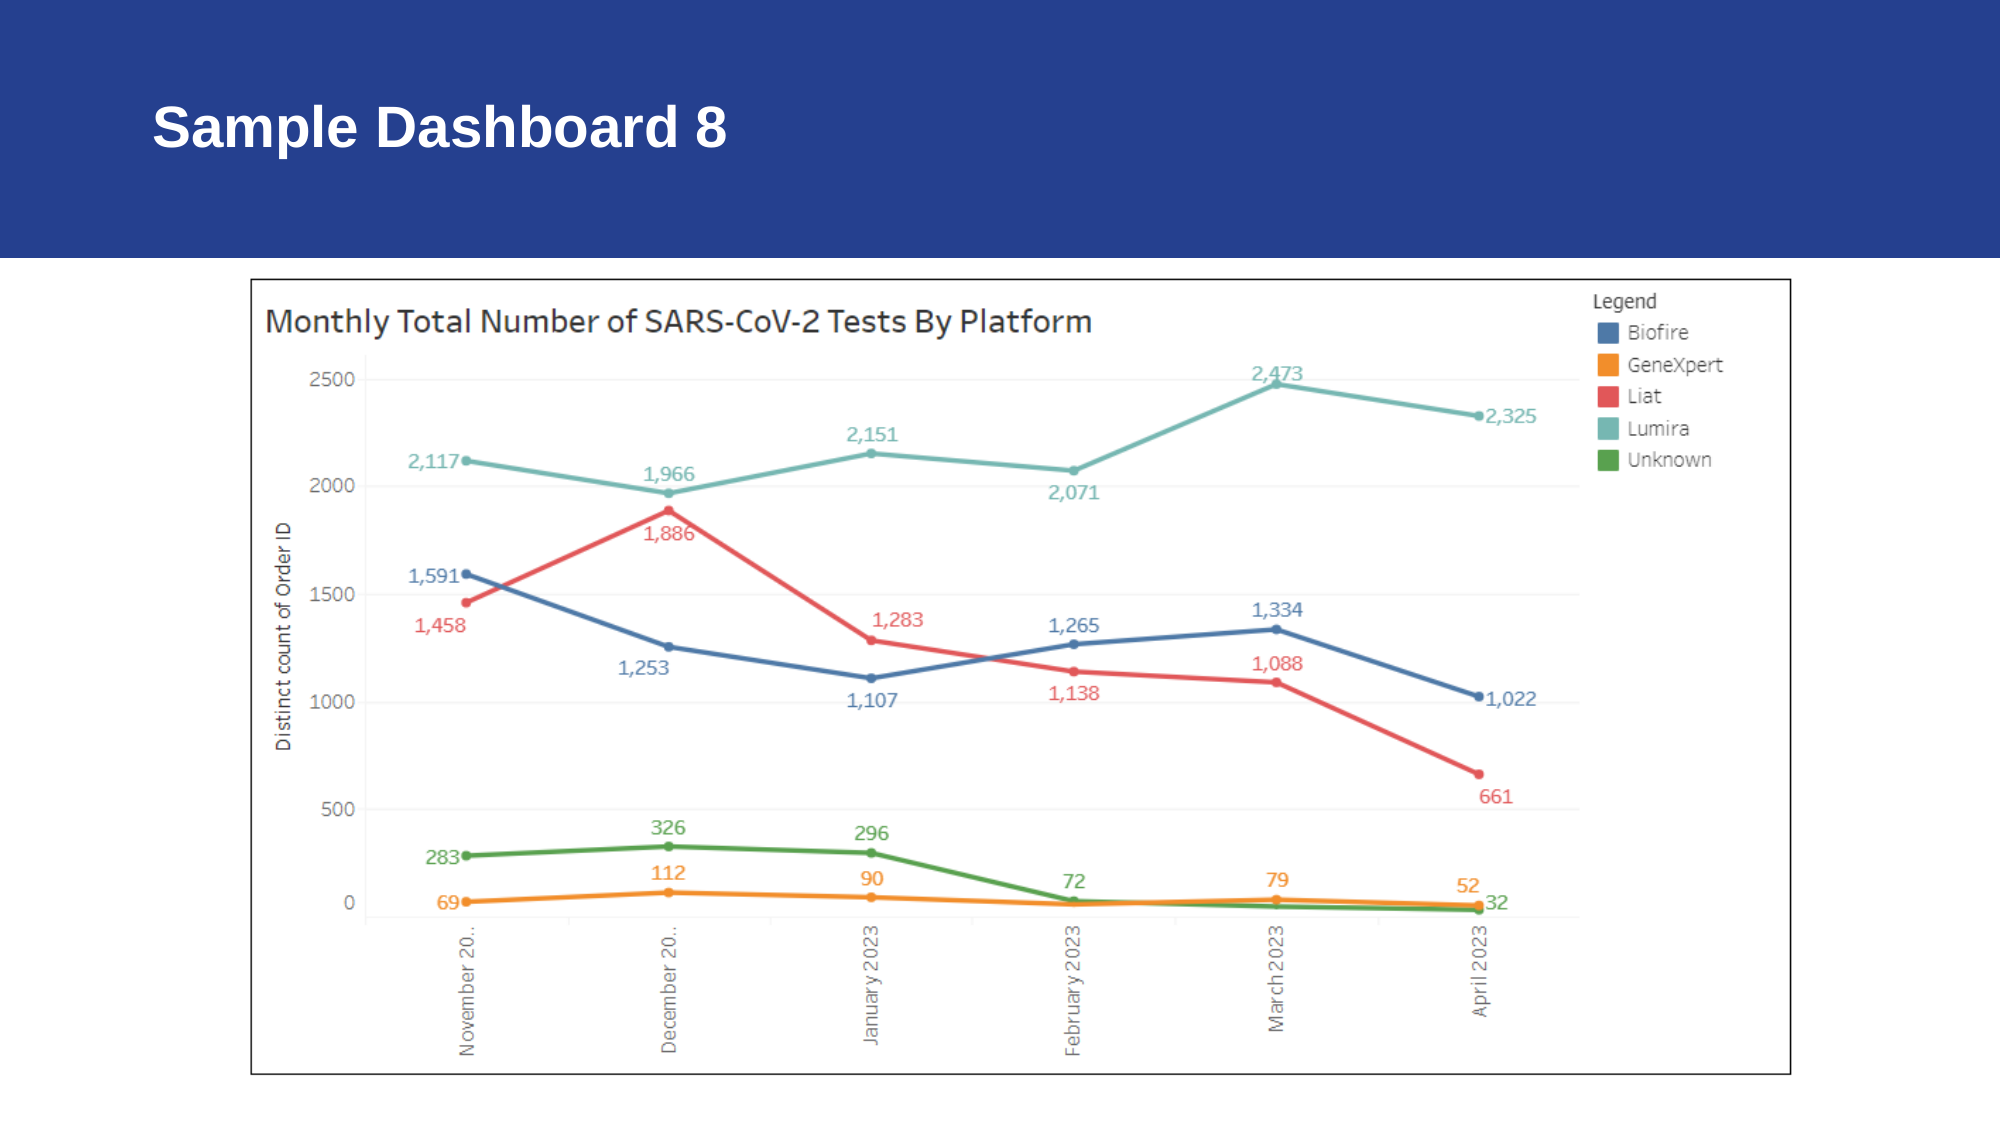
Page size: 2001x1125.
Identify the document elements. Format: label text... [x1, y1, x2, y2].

title Sample Dashboard 8 [137, 20, 1863, 238]
picture [238, 269, 1808, 1086]
